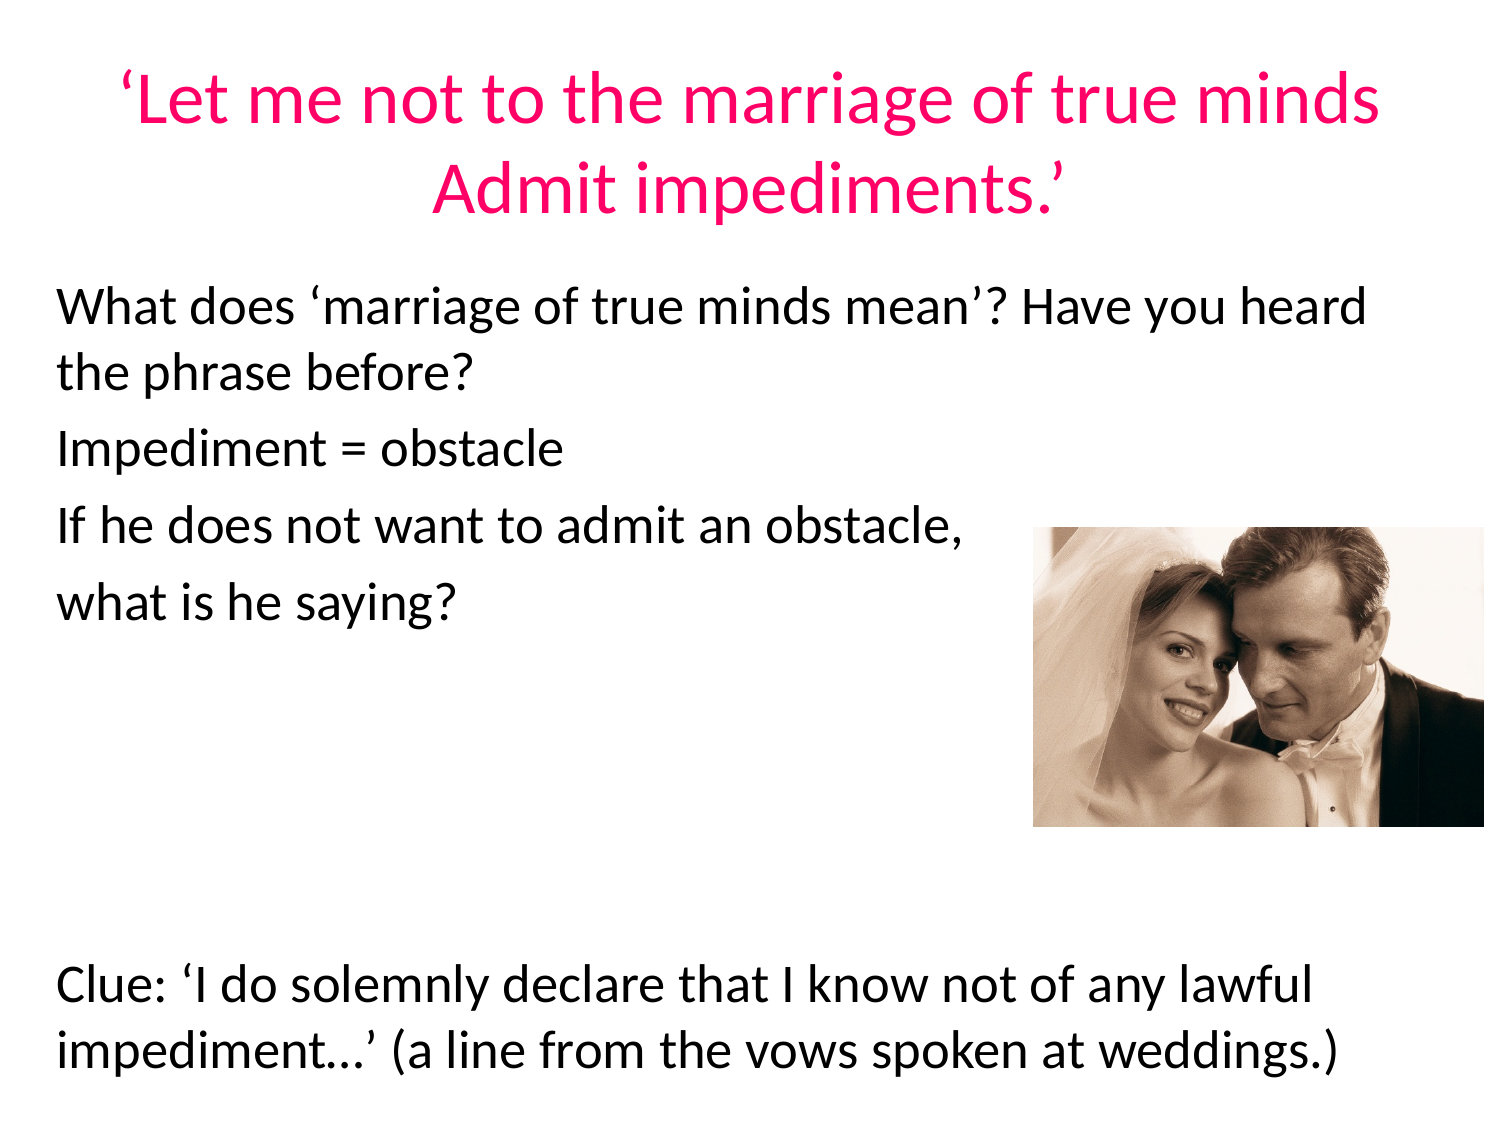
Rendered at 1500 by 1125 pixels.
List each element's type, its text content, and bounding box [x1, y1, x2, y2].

picture [1033, 526, 1484, 828]
title ‘Let me not to the marriage of true minds Admit impediments.’ [75, 45, 1425, 233]
list What does ‘marriage of true minds mean’? Have you heard the phrase before? Impediment = obstacle If he does not want to admit an obstacle, what is he saying? Clue: ‘I do solemnly declare that I know not of any lawful impediment…’ (a line from the vows spoken at weddings.) [41, 262, 1425, 1106]
